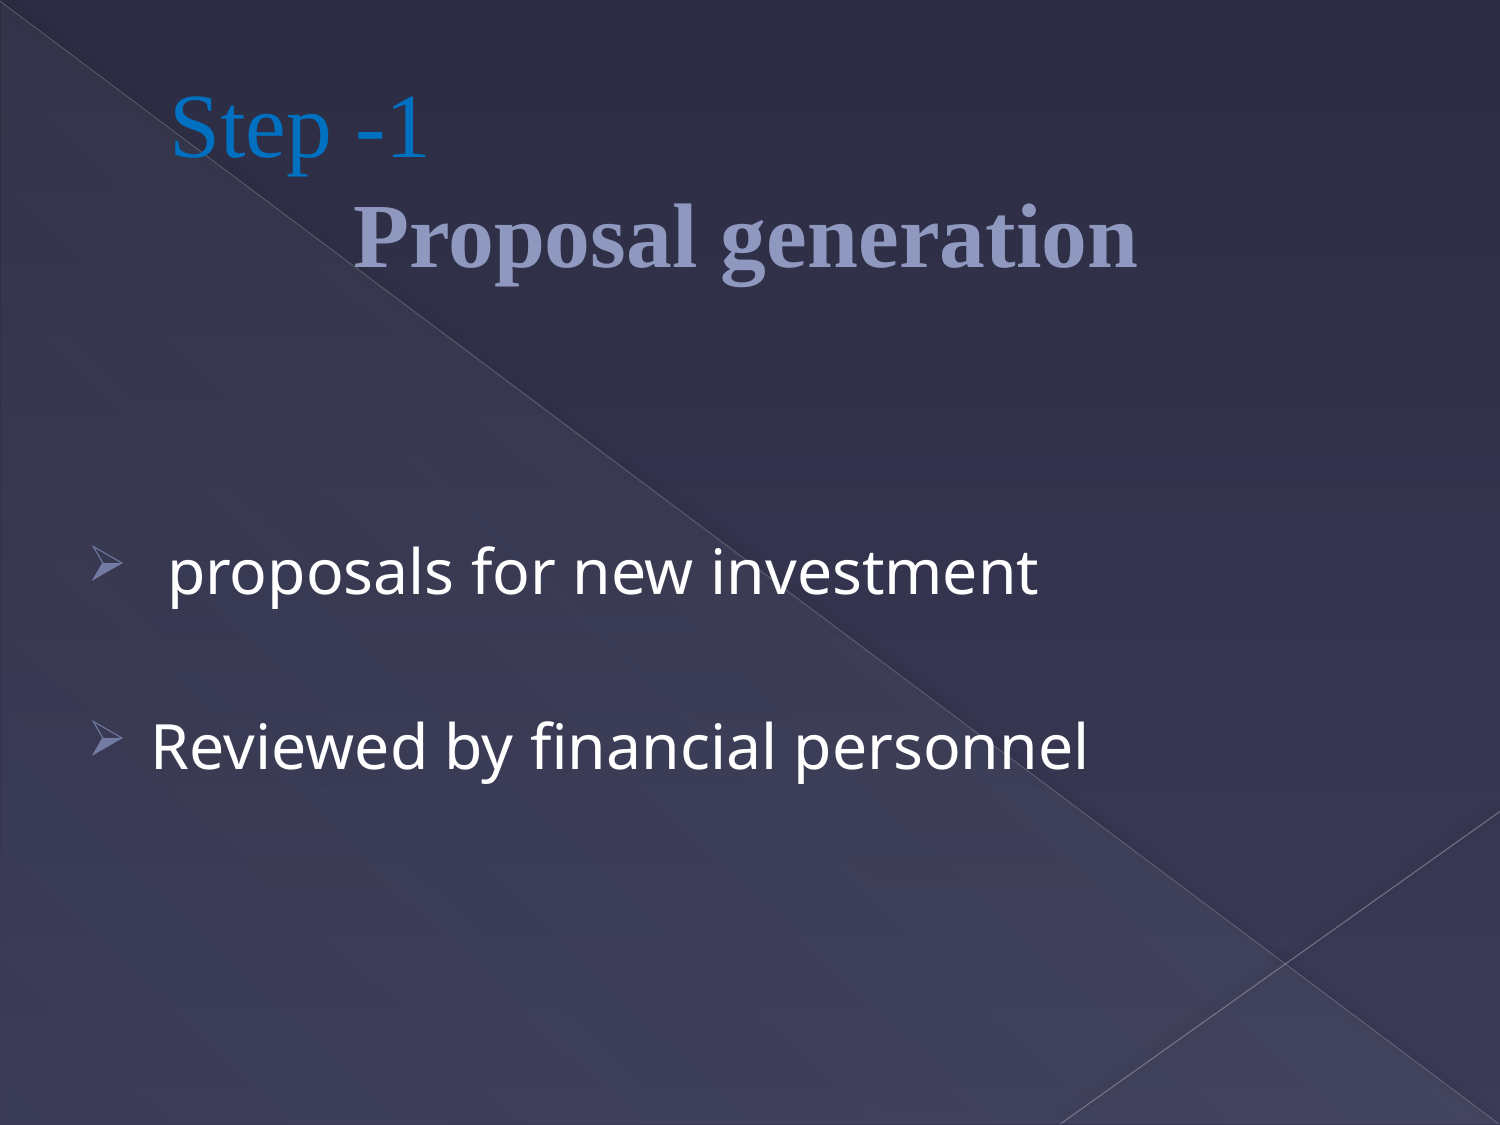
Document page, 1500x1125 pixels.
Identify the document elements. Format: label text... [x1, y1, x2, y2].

title Step -1 Proposal generation [75, 43, 1500, 413]
list proposals for new investment Reviewed by financial personnel [62, 525, 1400, 1000]
